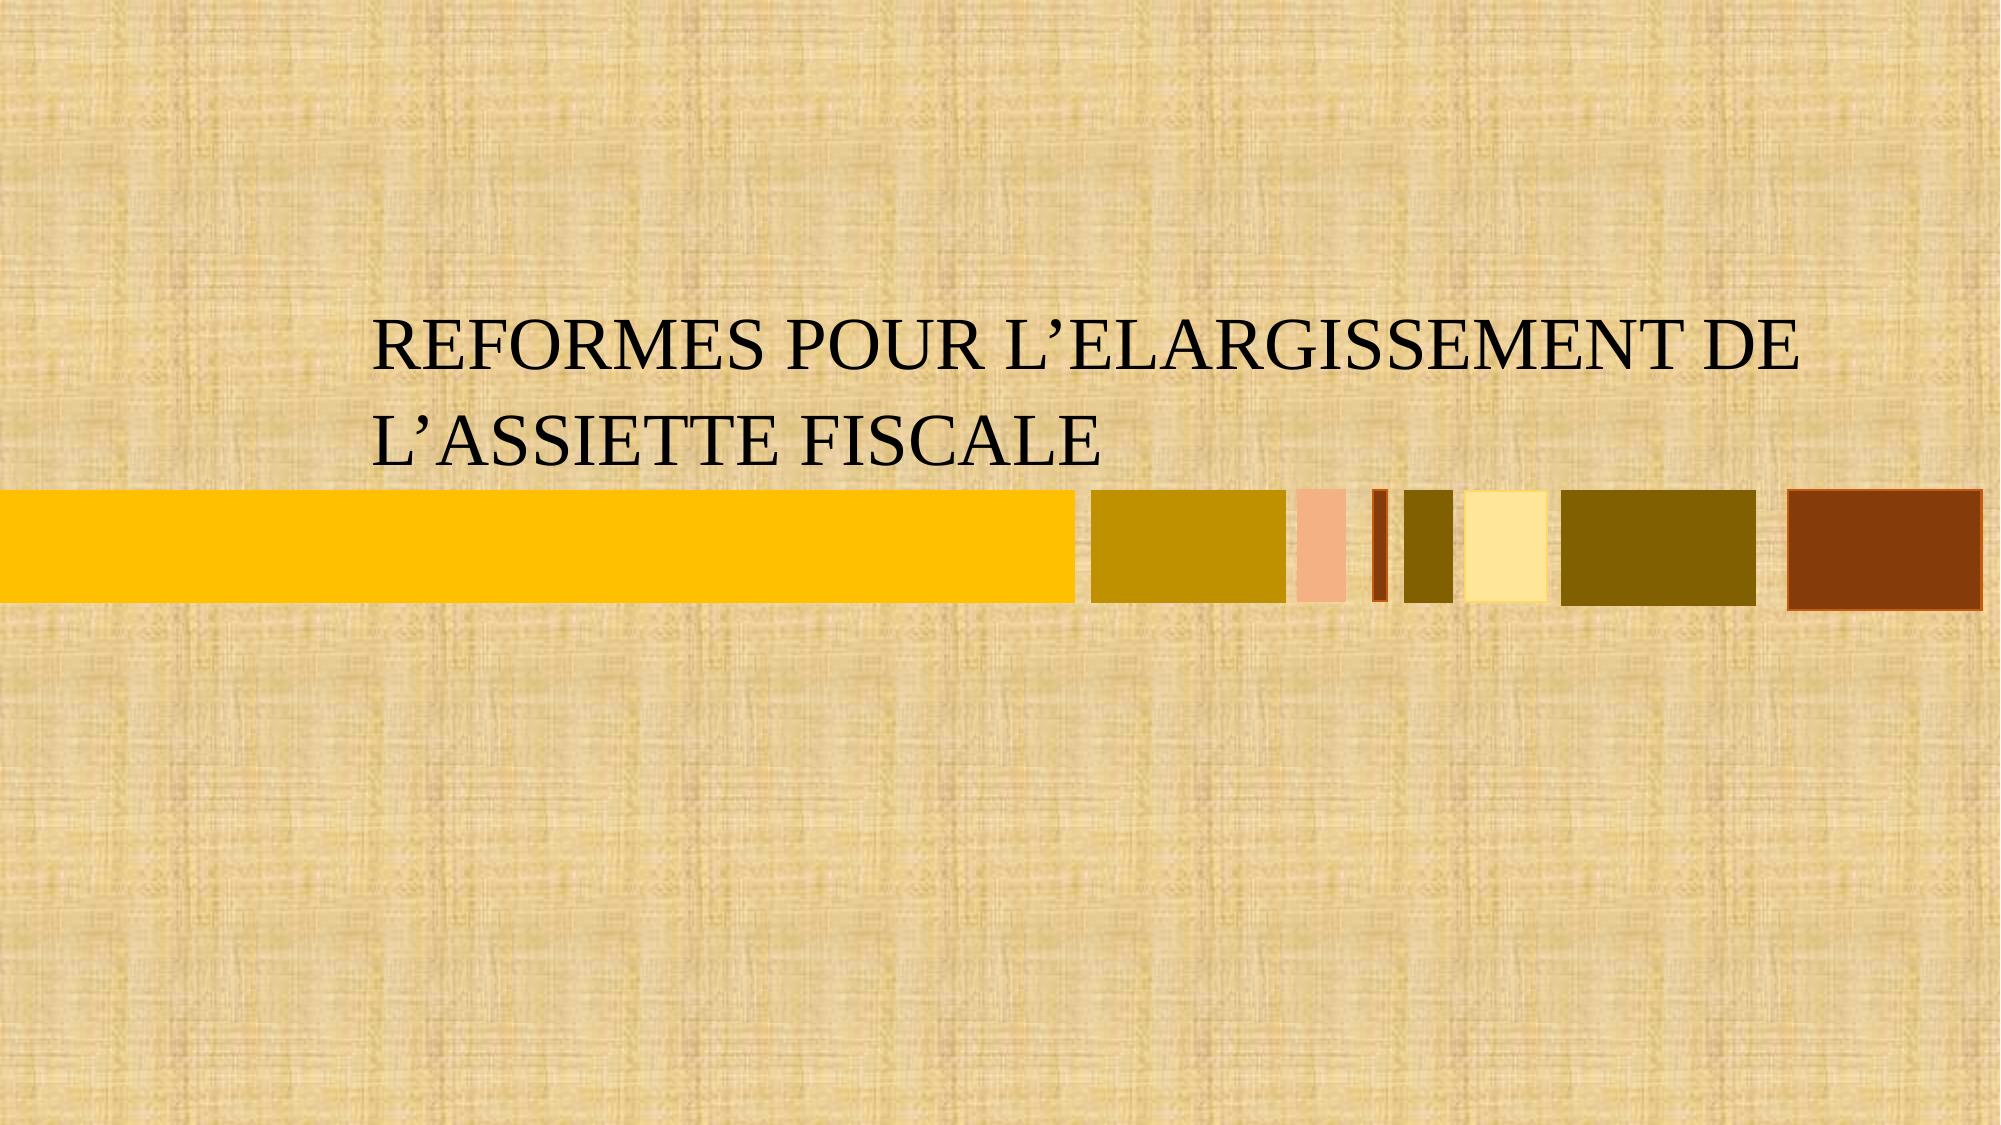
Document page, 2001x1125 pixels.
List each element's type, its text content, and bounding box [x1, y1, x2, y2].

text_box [0, 490, 1982, 610]
text_box REFORMES POUR L’ELARGISSEMENT DE L’ASSIETTE FISCALE [356, 280, 1885, 488]
picture [0, 0, 2001, 1125]
